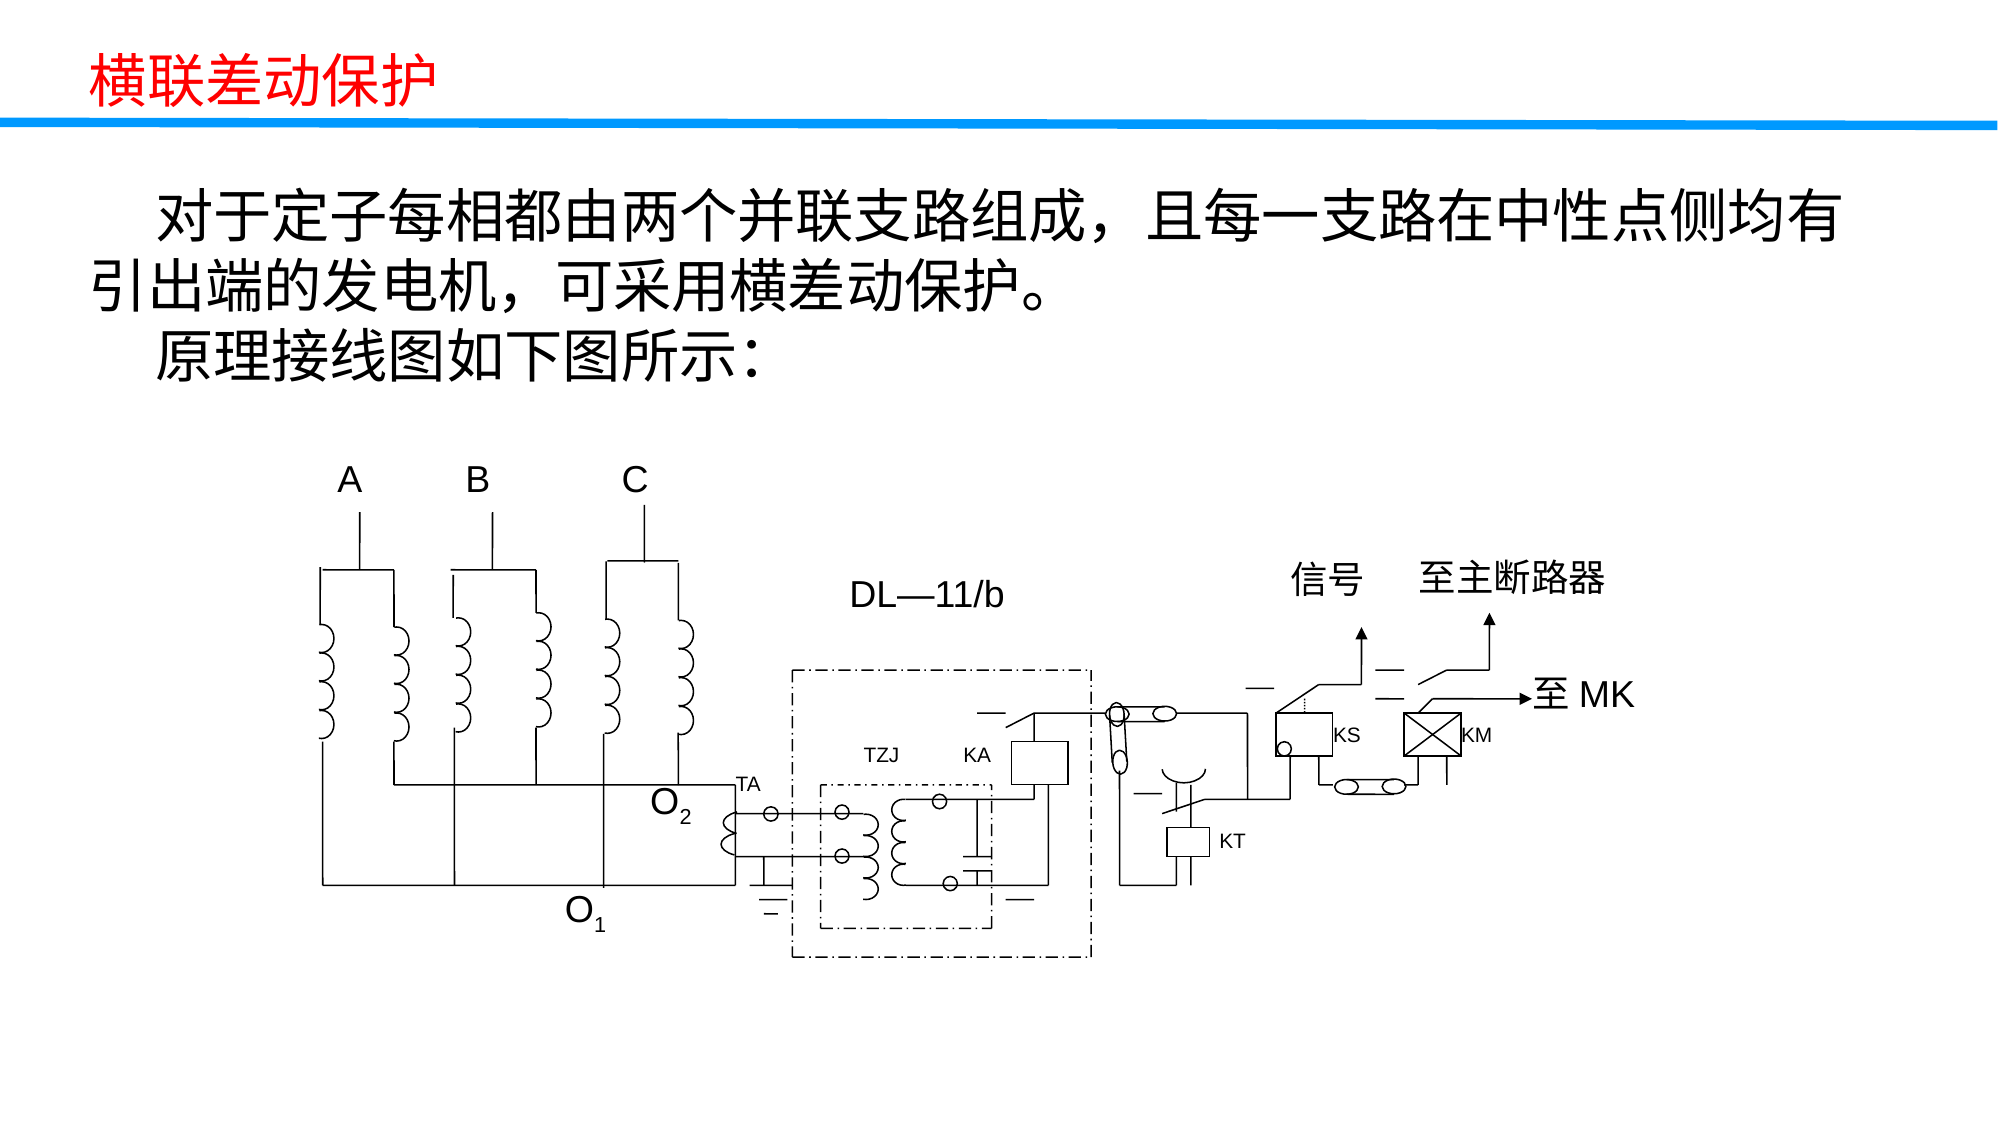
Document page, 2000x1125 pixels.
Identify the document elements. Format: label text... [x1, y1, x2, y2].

text_box 对于定子每相都由两个并联支路组成，且每一支路在中性点侧均有引出端的发电机，可采用横差动保护。 原理接线图如下图所示： [74, 172, 1893, 397]
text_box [318, 447, 1732, 958]
text_box 横联差动保护 [74, 37, 492, 121]
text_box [0, 122, 1998, 126]
